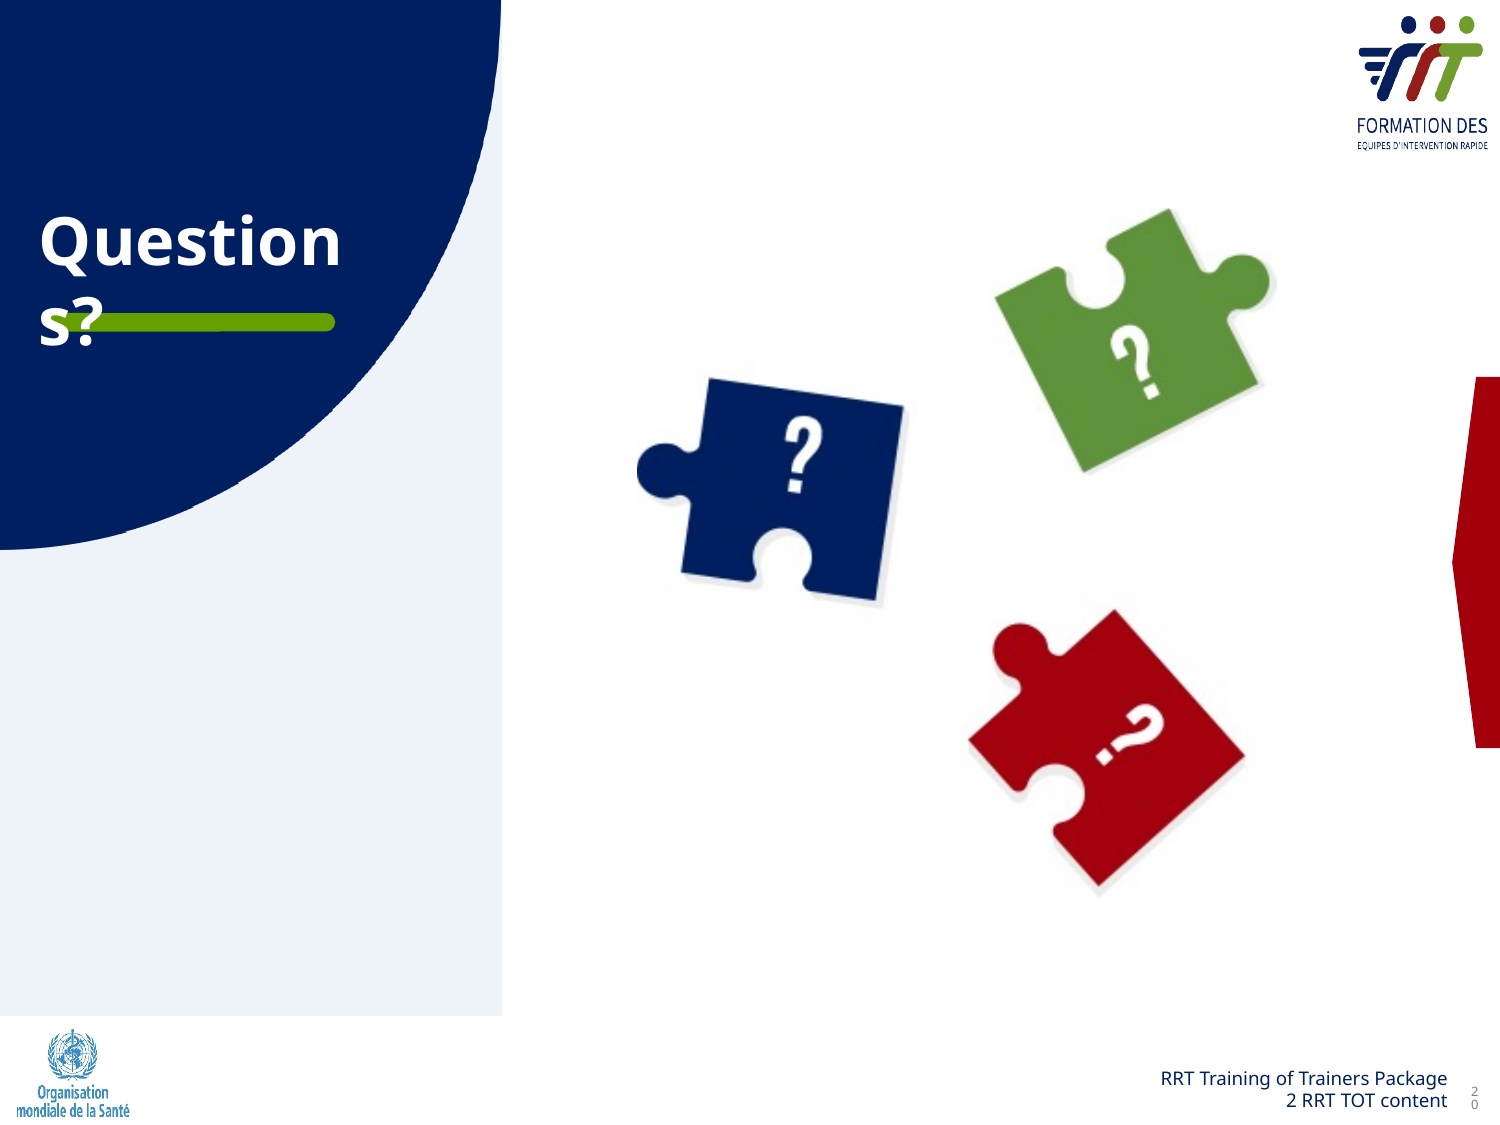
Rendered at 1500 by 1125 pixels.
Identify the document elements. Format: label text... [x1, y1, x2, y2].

picture [637, 208, 1277, 898]
picture [15, 1027, 130, 1118]
picture [1357, 15, 1488, 151]
text_box Questions? [24, 191, 387, 366]
picture [0, 0, 502, 1018]
